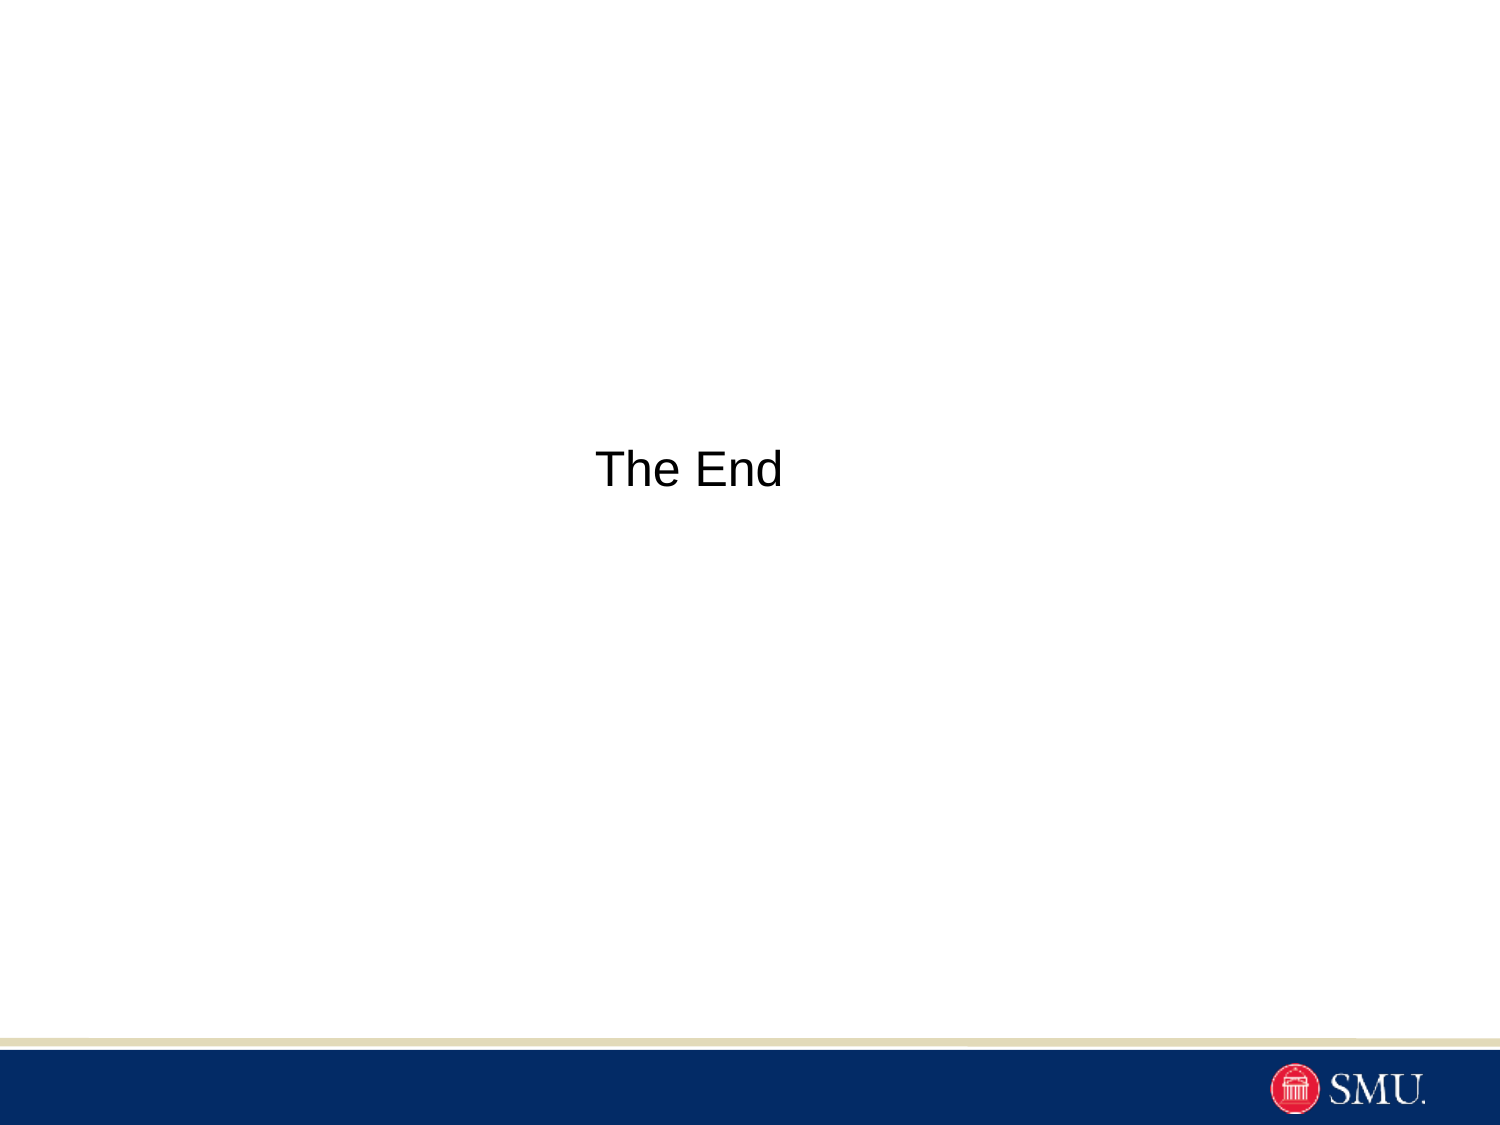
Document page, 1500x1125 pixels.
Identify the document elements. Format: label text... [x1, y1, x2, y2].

picture [1270, 1063, 1425, 1114]
text_box The End [580, 428, 799, 504]
